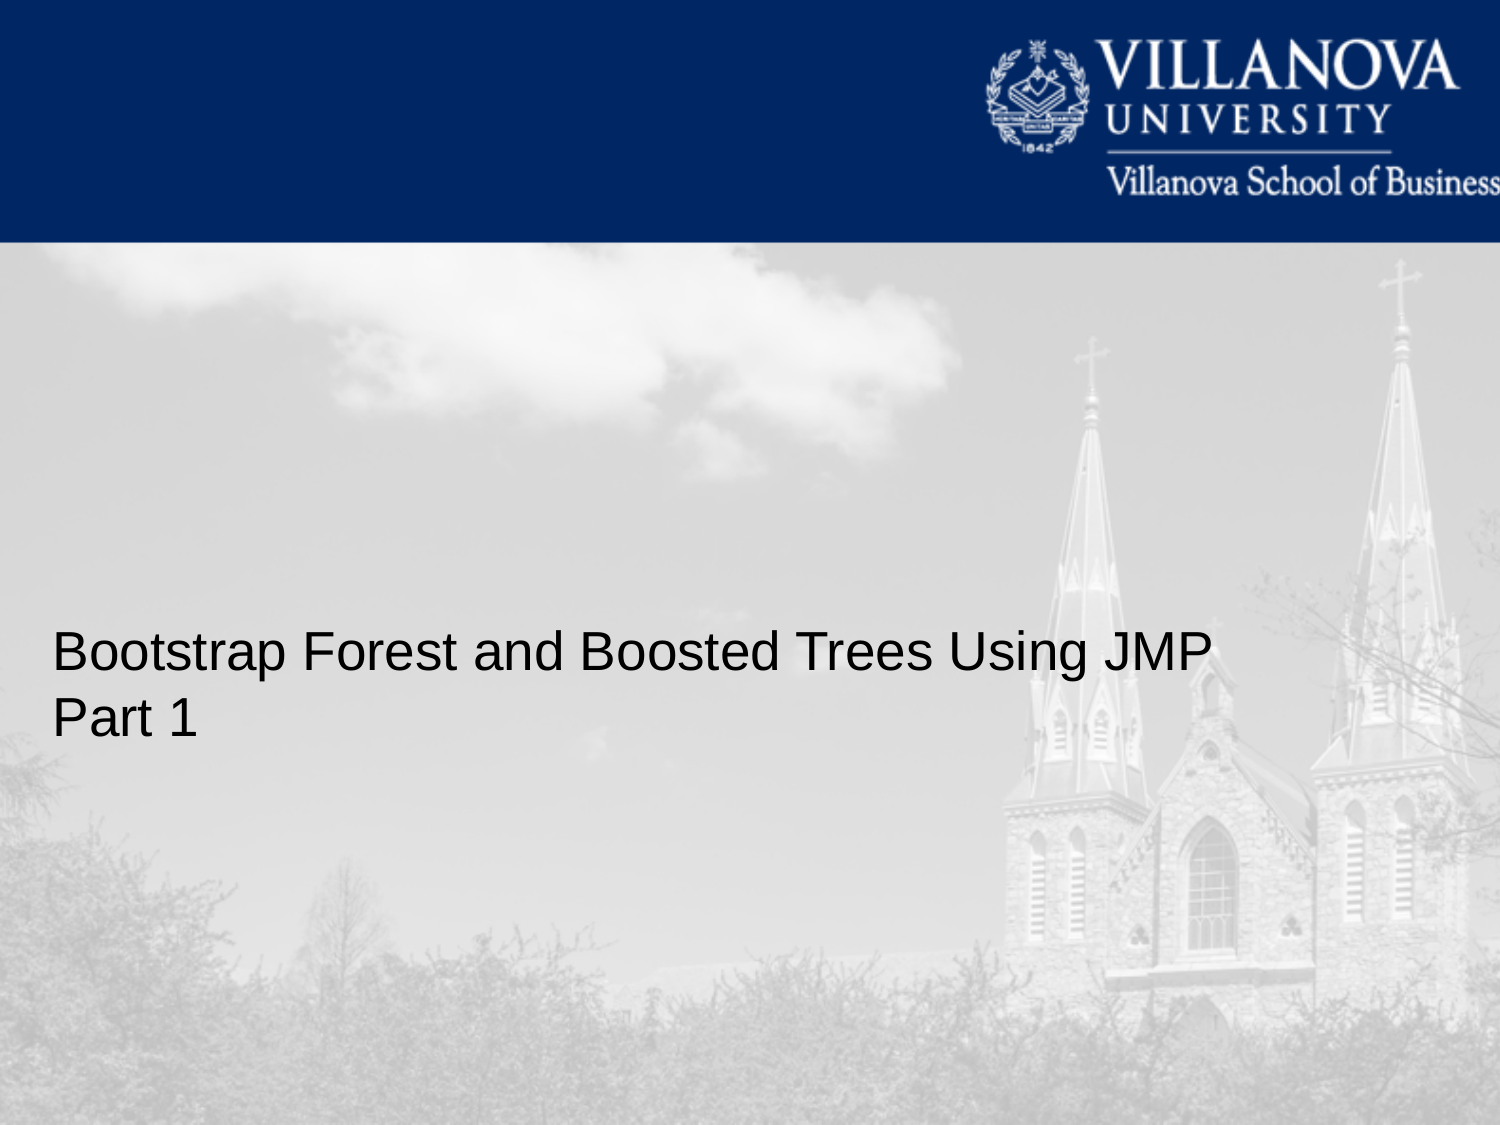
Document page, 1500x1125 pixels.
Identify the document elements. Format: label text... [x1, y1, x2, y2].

picture [0, 0, 1500, 1125]
title Bootstrap Forest and Boosted Trees Using JMP Part 1 [37, 575, 1313, 763]
